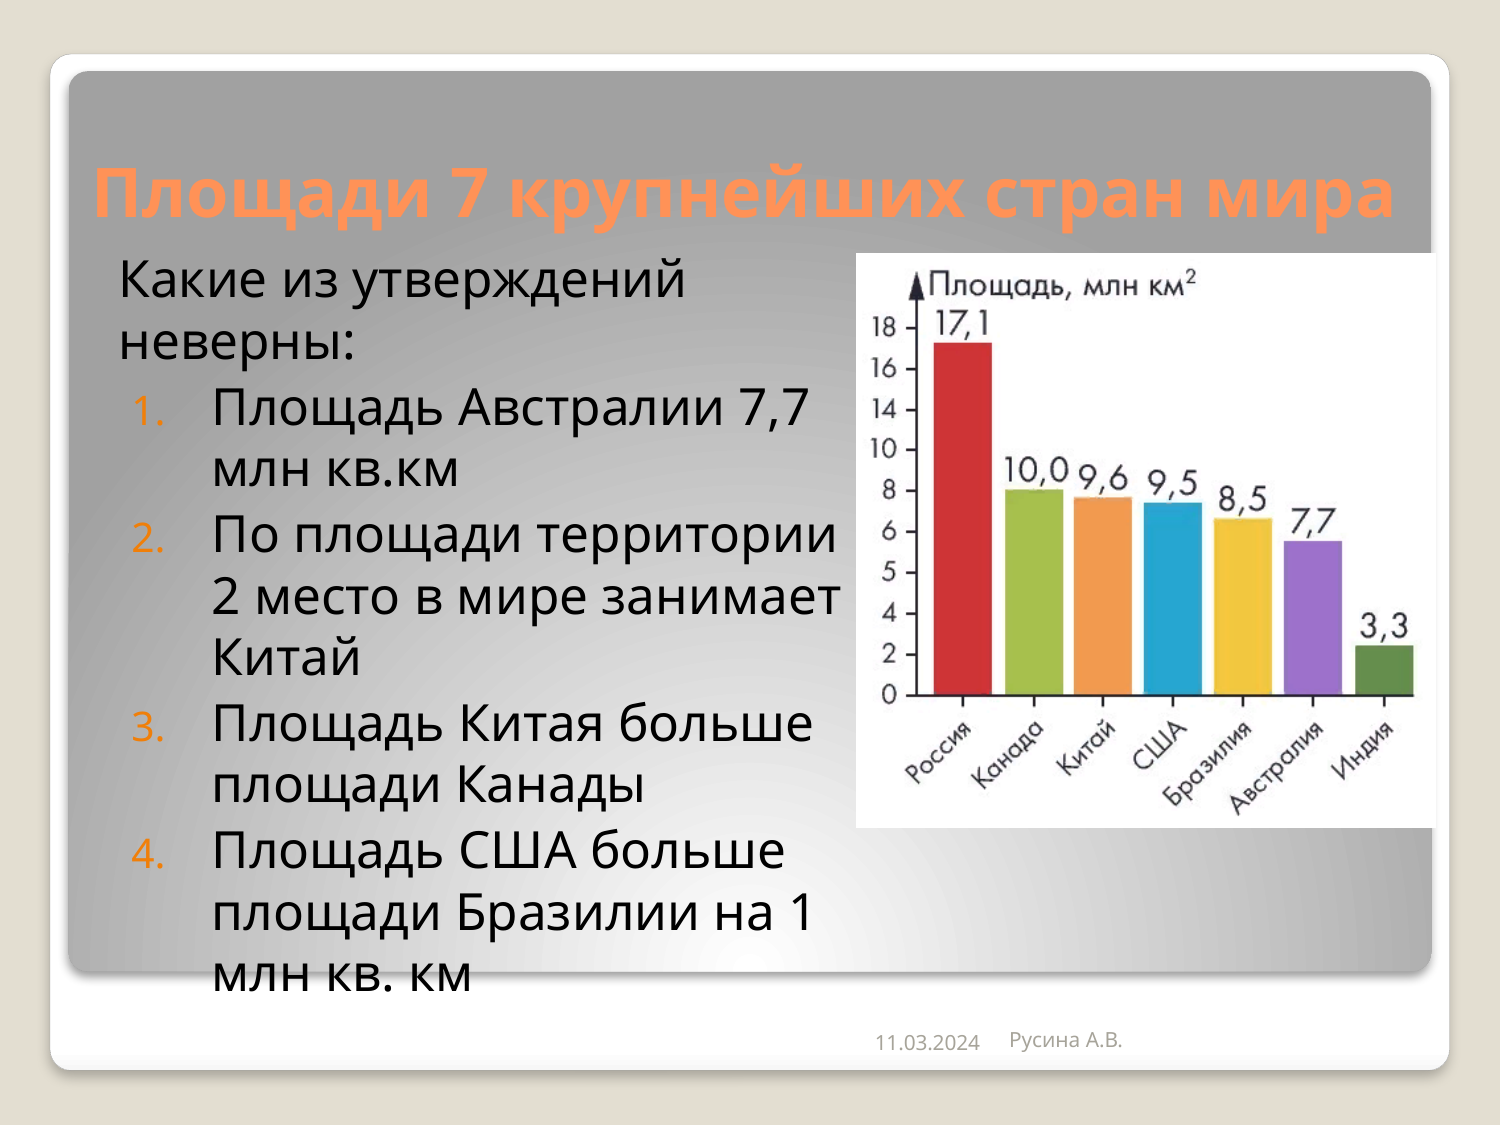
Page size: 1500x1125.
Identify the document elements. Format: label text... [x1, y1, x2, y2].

title Площади 7 крупнейших стран мира [76, 66, 1420, 239]
footer Русина А.В. [994, 1002, 1370, 1063]
picture [855, 252, 1437, 828]
list Какие из утверждений неверны: Площадь Австралии 7,7 млн кв.км По площади территории 2 место в мире занимает Китай Площадь Китая больше площади Канады Площадь США больше площади Бразилии на 1 млн кв. км [88, 231, 863, 1020]
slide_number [619, 1002, 994, 1063]
